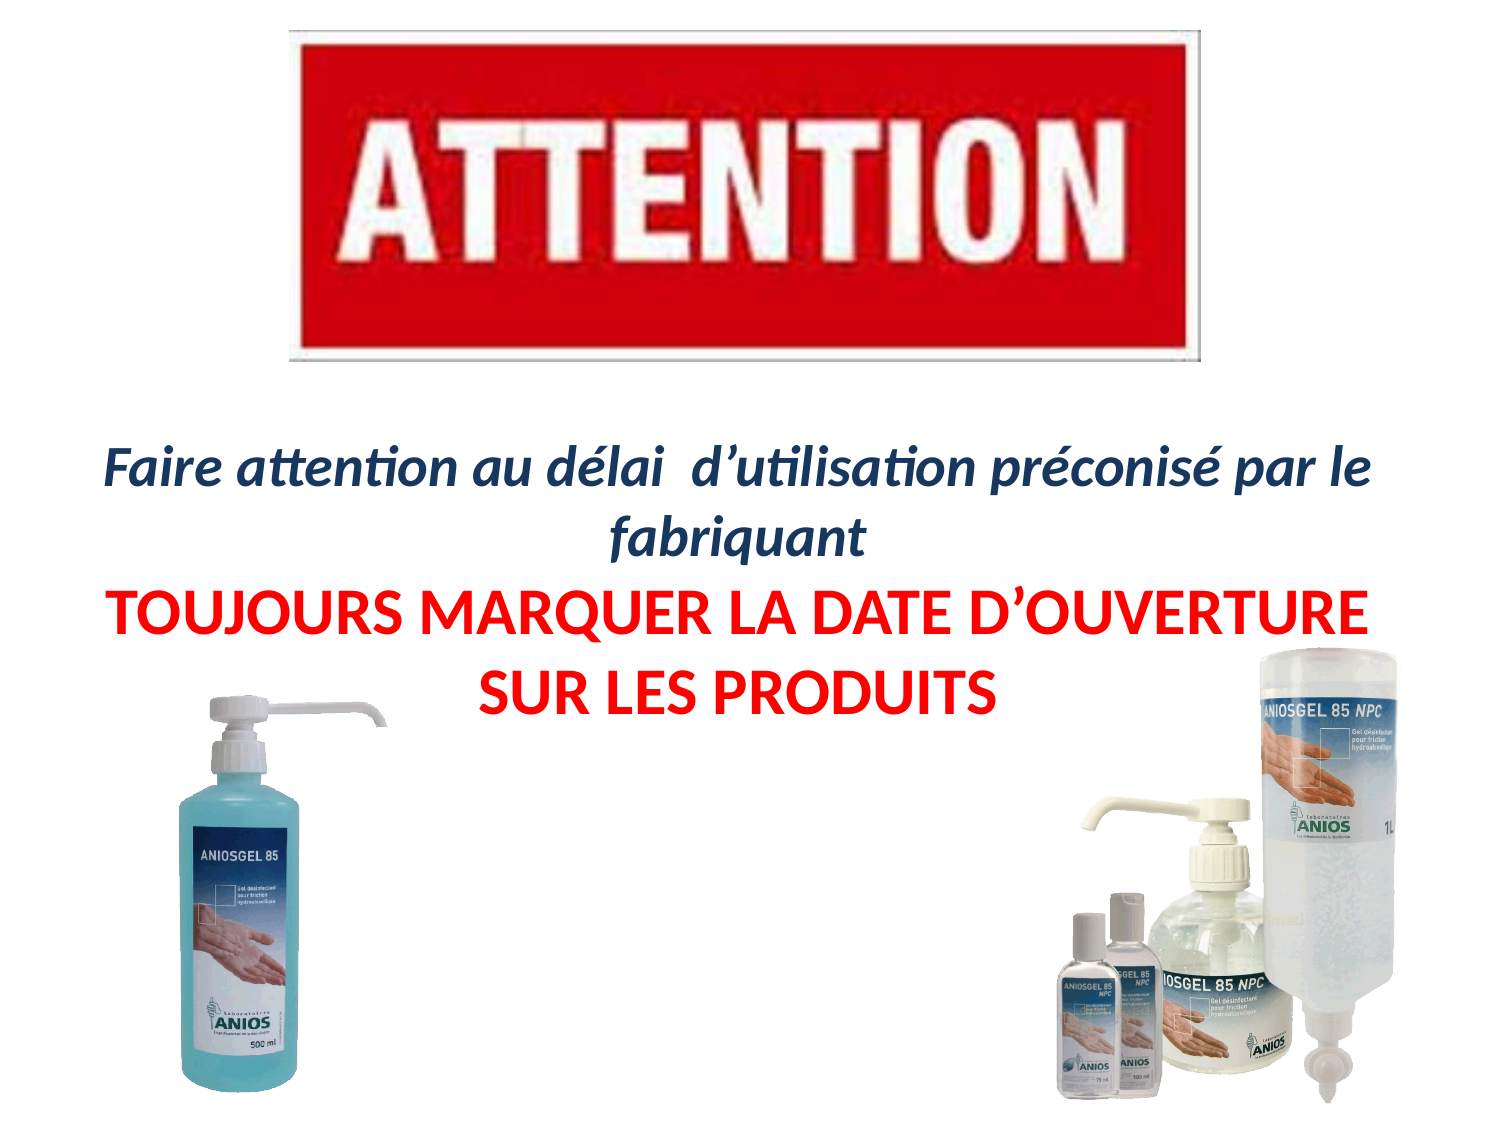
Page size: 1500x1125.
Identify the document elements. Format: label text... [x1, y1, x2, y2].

picture [289, 30, 1201, 362]
picture [52, 668, 495, 1110]
text_box Faire attention au délai d’utilisation préconisé par le fabriquant TOUJOURS MARQUER LA DATE D’OUVERTURE SUR LES PRODUITS [41, 420, 1436, 736]
picture [946, 644, 1408, 1107]
